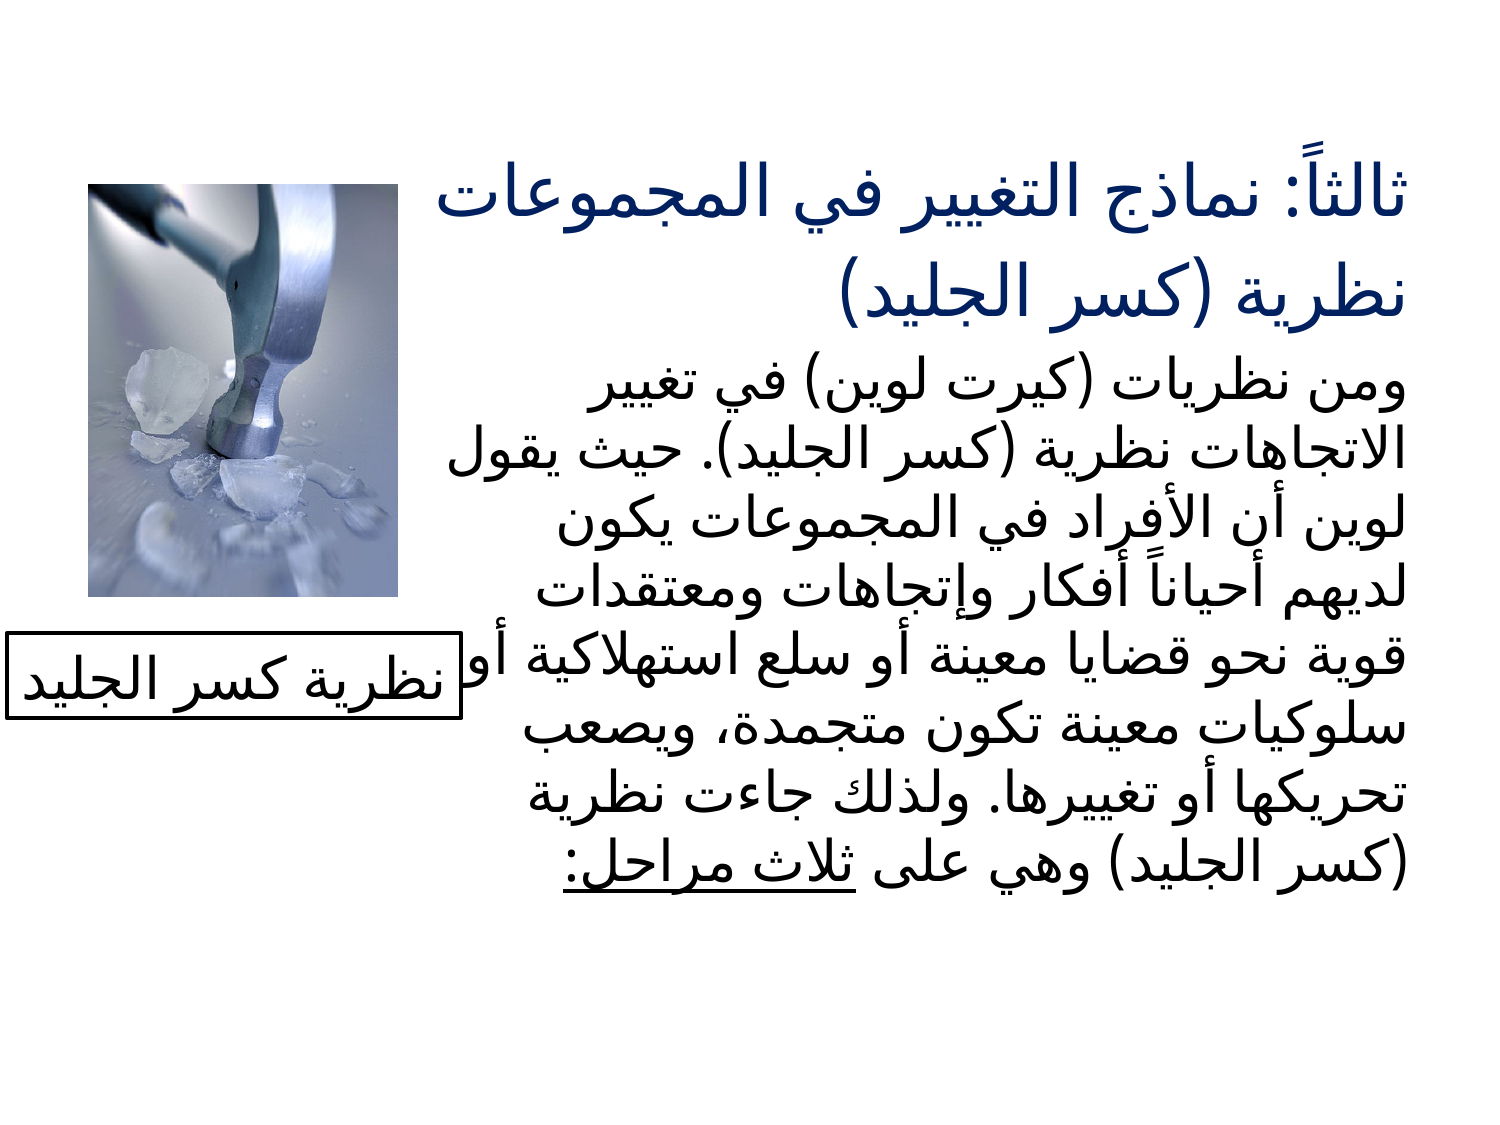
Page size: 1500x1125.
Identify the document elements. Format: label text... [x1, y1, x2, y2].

text_box نظرية كسر الجليد [5, 631, 463, 720]
list ثالثاً: نماذج التغيير في المجموعات نظرية (كسر الجليد) ومن نظريات (كيرت لوين) في تغيير الاتجاهات نظرية (كسر الجليد). حيث يقول لوين أن الأفراد في المجموعات يكون لديهم أحياناً أفكار وإتجاهات ومعتقدات قوية نحو قضايا معينة أو سلع استهلاكية أو سلوكيات معينة تكون متجمدة، ويصعب تحريكها أو تغييرها. ولذلك جاءت نظرية (كسر الجليد) وهي على ثلاث مراحل: [407, 137, 1425, 1035]
picture [88, 184, 398, 597]
